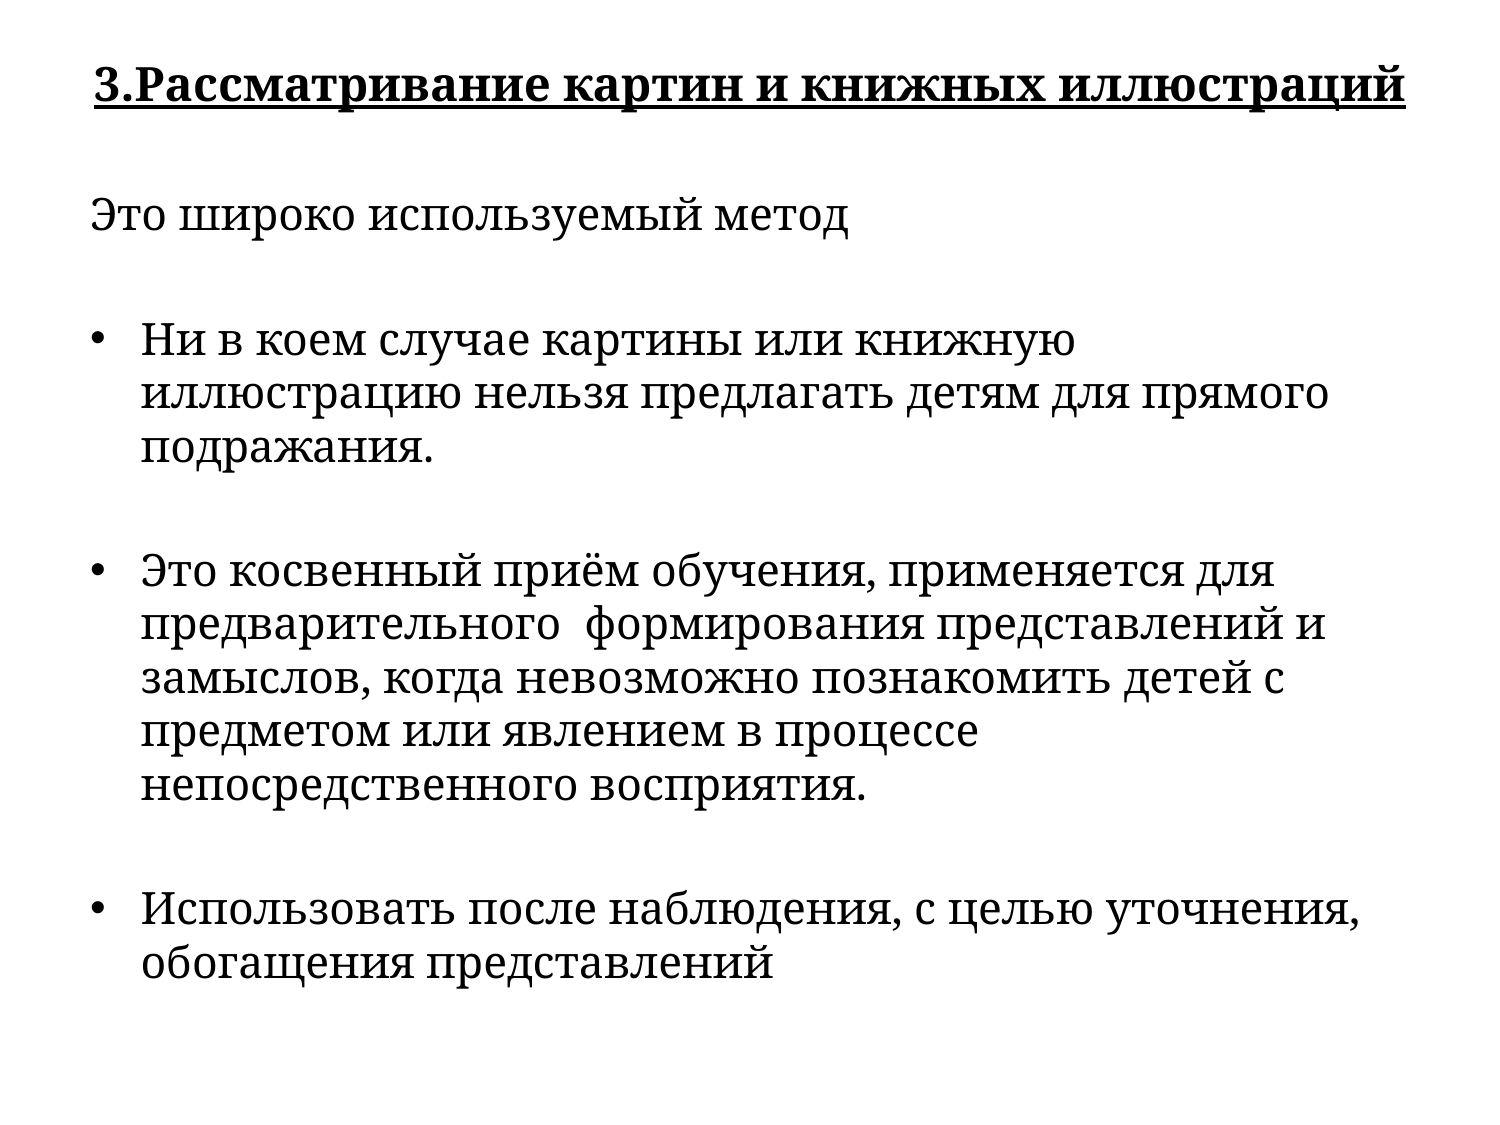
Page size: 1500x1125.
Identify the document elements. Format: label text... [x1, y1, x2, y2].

list 3.Рассматривание картин и книжных иллюстраций Это широко используемый метод Ни в коем случае картины или книжную иллюстрацию нельзя предлагать детям для прямого подражания. Это косвенный приём обучения, применяется для предварительного формирования представлений и замыслов, когда невозможно познакомить детей с предметом или явлением в процессе непосредственного восприятия. Использовать после наблюдения, с целью уточнения, обогащения представлений [75, 46, 1425, 1005]
